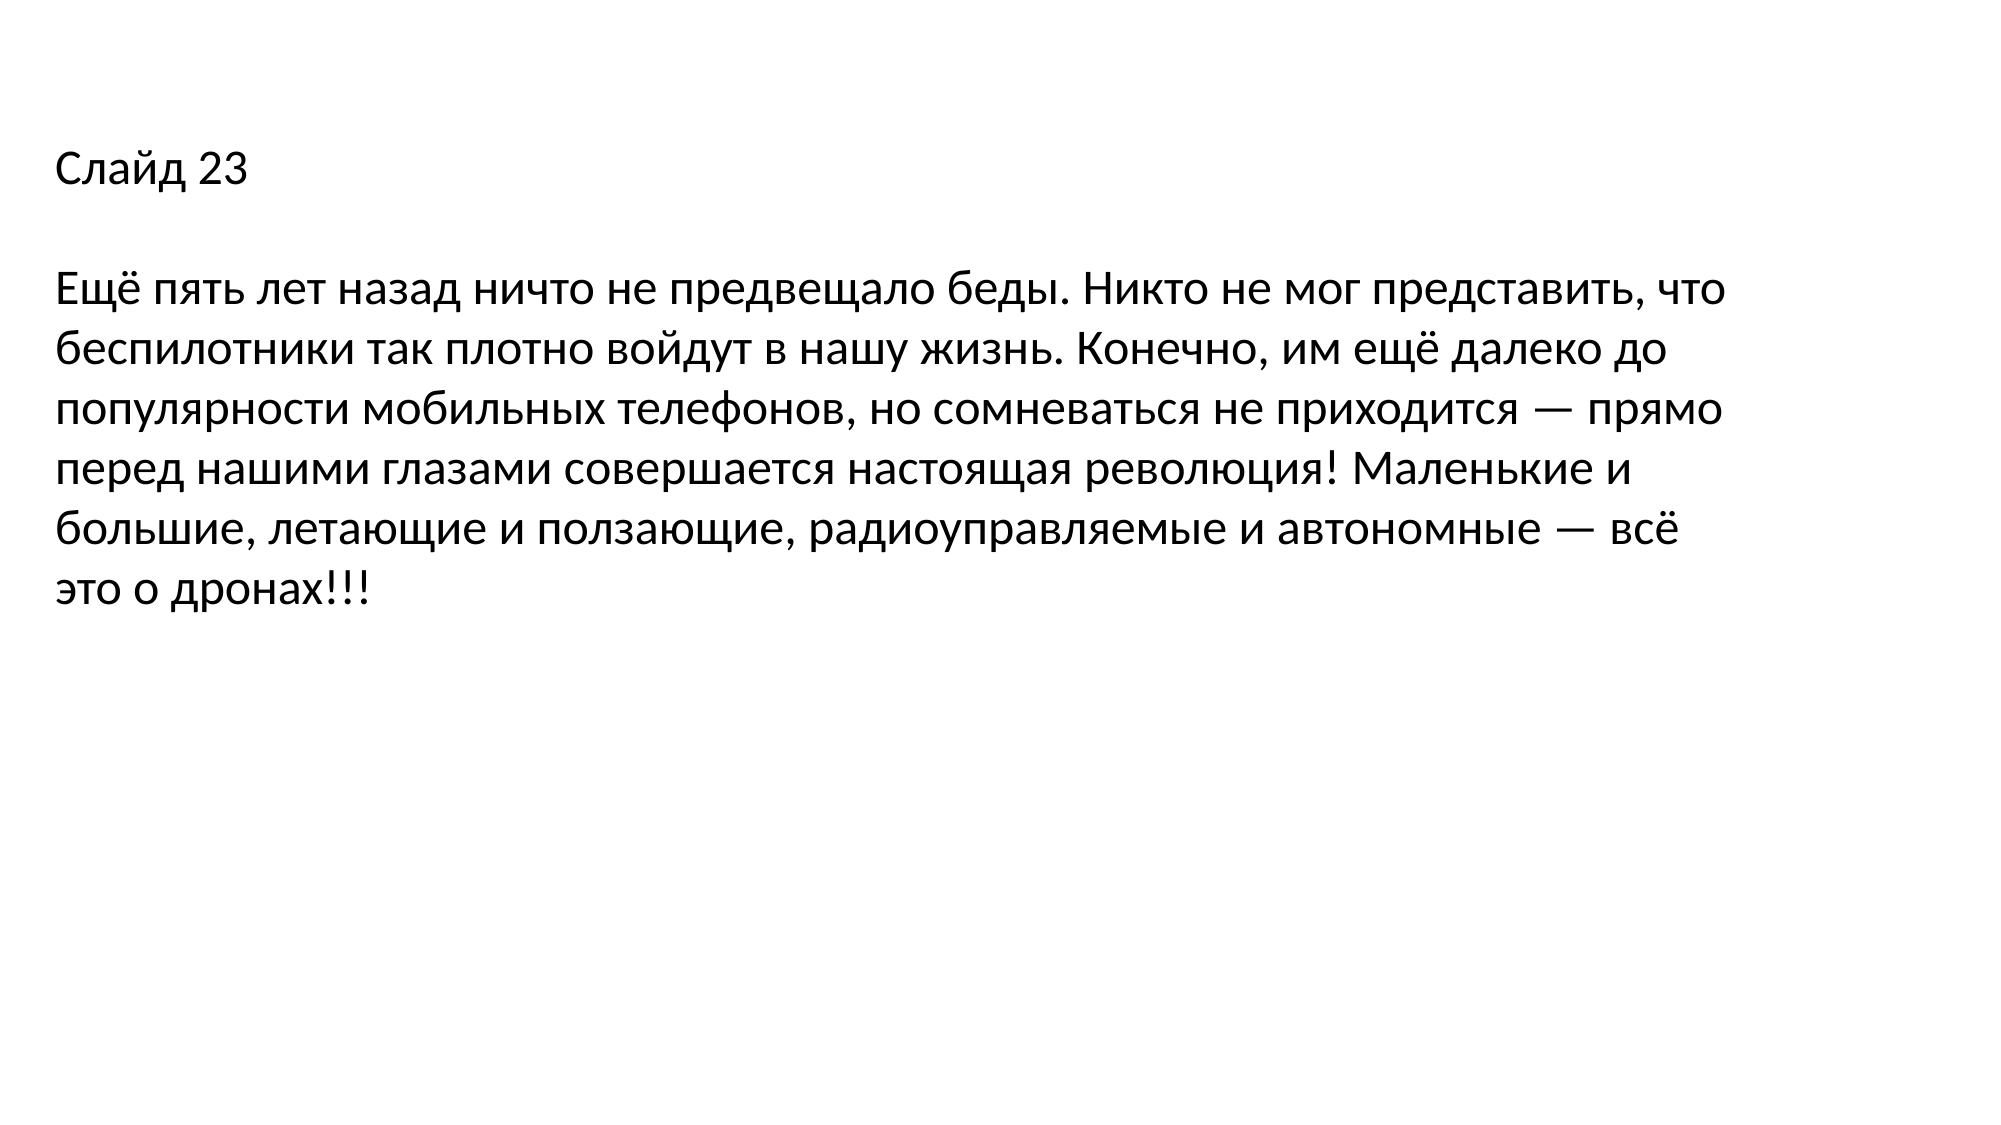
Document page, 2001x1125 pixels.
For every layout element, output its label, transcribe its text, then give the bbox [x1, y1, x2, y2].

text_box Слайд 23 Ещё пять лет назад ничто не предвещало беды. Никто не мог представить, что беспилотники так плотно войдут в нашу жизнь. Конечно, им ещё далеко до популярности мобильных телефонов, но сомневаться не приходится — прямо перед нашими глазами совершается настоящая революция! Маленькие и большие, летающие и ползающие, радиоуправляемые и автономные — всё это о дронах!!! [40, 127, 1752, 623]
